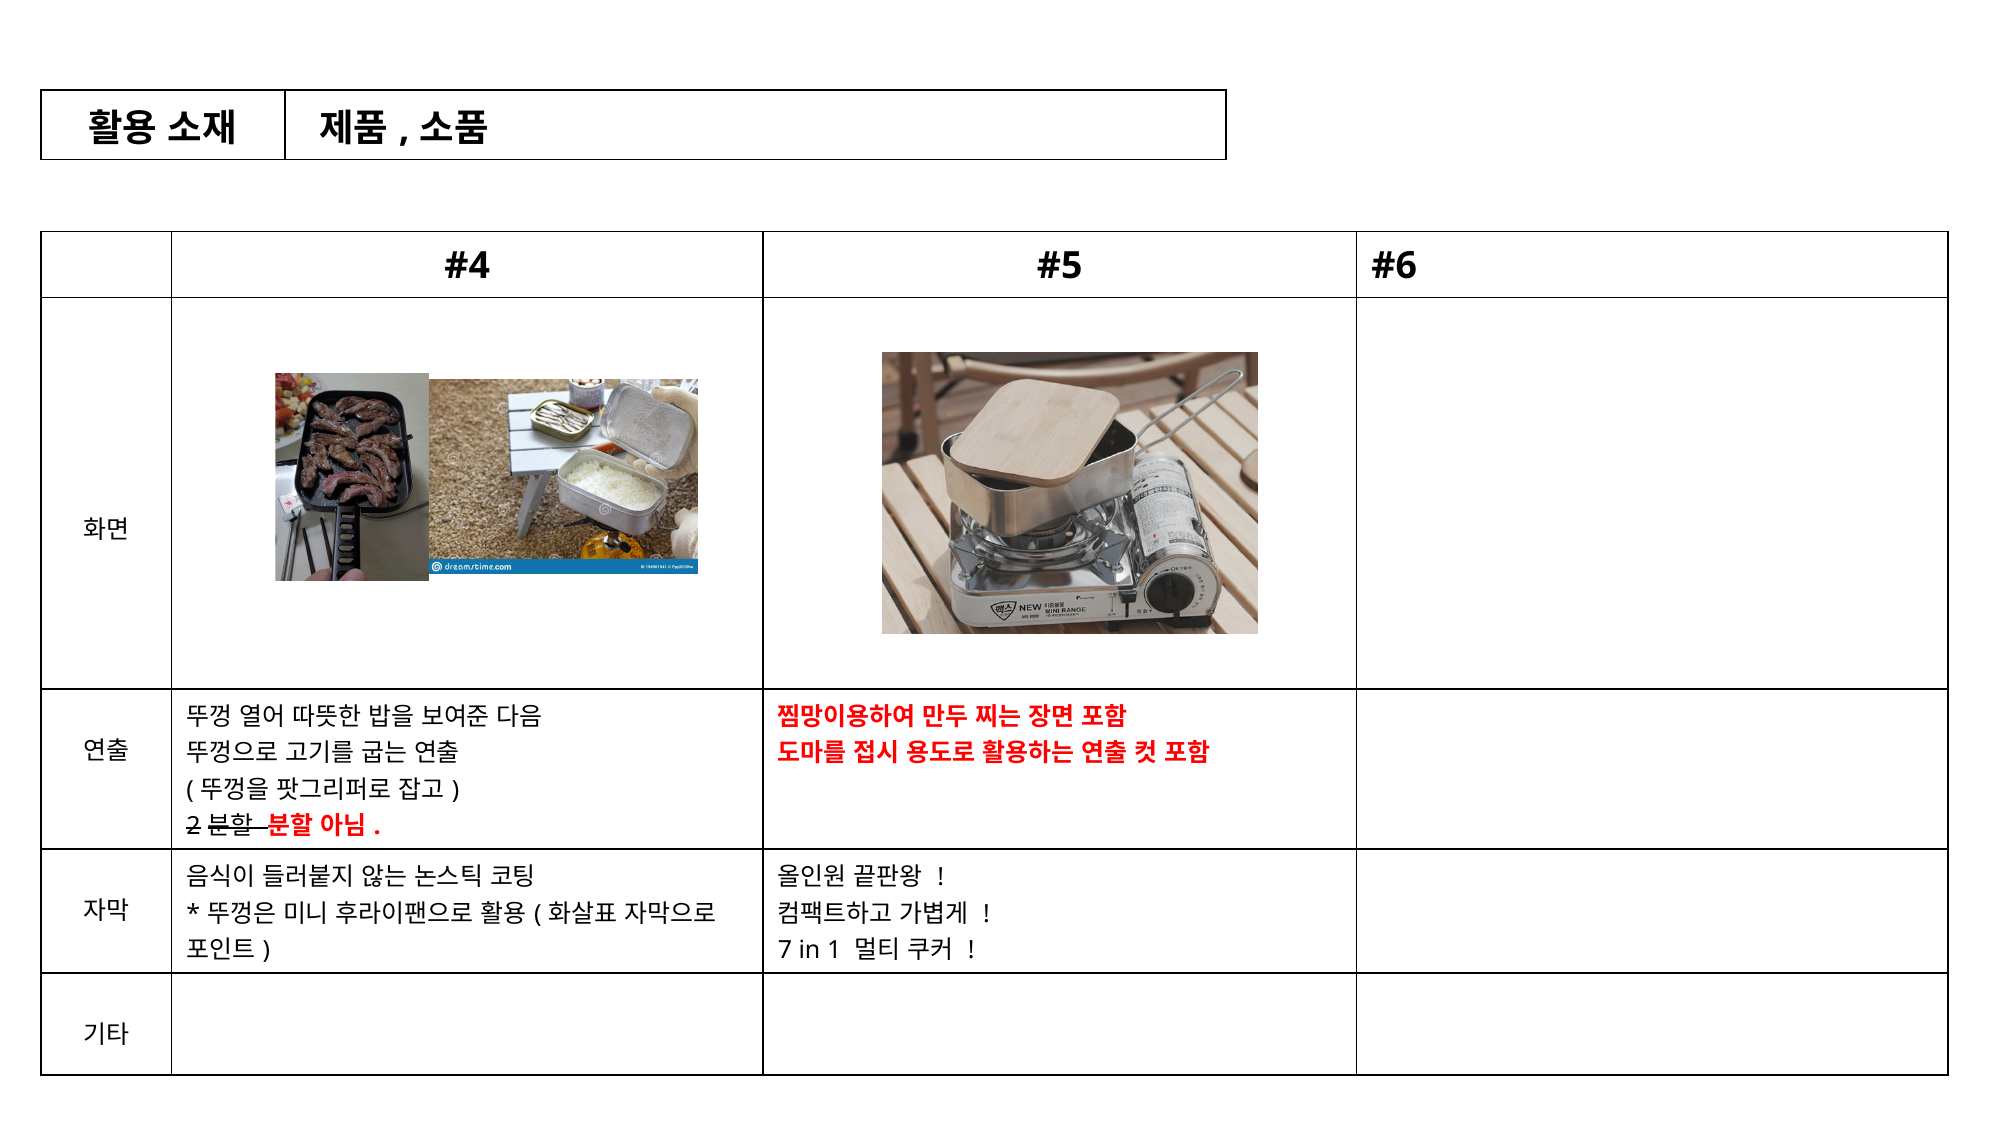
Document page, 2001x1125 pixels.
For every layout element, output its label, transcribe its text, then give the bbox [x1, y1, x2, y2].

table_cell [1357, 850, 1947, 972]
table_cell 뚜껑 열어 따뜻한 밥을 보여준 다음 뚜껑으로 고기를 굽는 연출 (뚜껑을 팟그리퍼로 잡고) 2분할 분할 아님. [172, 690, 762, 848]
table_header [42, 232, 171, 297]
table_header #4 [172, 232, 762, 297]
table_cell 화면 [42, 298, 171, 688]
picture [275, 372, 698, 581]
table_cell 찜망이용하여 만두 찌는 장면 포함 도마를 접시 용도로 활용하는 연출 컷 포함 [764, 690, 1356, 848]
table_cell [1357, 974, 1947, 1074]
table_cell [1357, 690, 1947, 848]
table_cell 올인원 끝판왕 ! 컴팩트하고 가볍게 ! 7 in 1 멀티 쿠커 ! [764, 850, 1356, 972]
table_cell [172, 298, 762, 688]
table_header #6 [1357, 232, 1947, 297]
table_header 제품,소품 [286, 91, 1225, 159]
table_cell [172, 974, 762, 1074]
picture [882, 352, 1258, 634]
table_cell 음식이 들러붙지 않는 논스틱 코팅 *뚜껑은 미니 후라이팬으로 활용(화살표 자막으로 포인트) [172, 850, 762, 972]
table_cell 연출 [42, 690, 171, 848]
table_header 활용 소재 [42, 91, 284, 159]
table_cell 자막 [42, 850, 171, 972]
table_cell [764, 298, 1356, 688]
table_header #5 [764, 232, 1356, 297]
table_cell [764, 974, 1356, 1074]
table_cell [1357, 298, 1947, 688]
table_cell 기타 [42, 974, 171, 1074]
